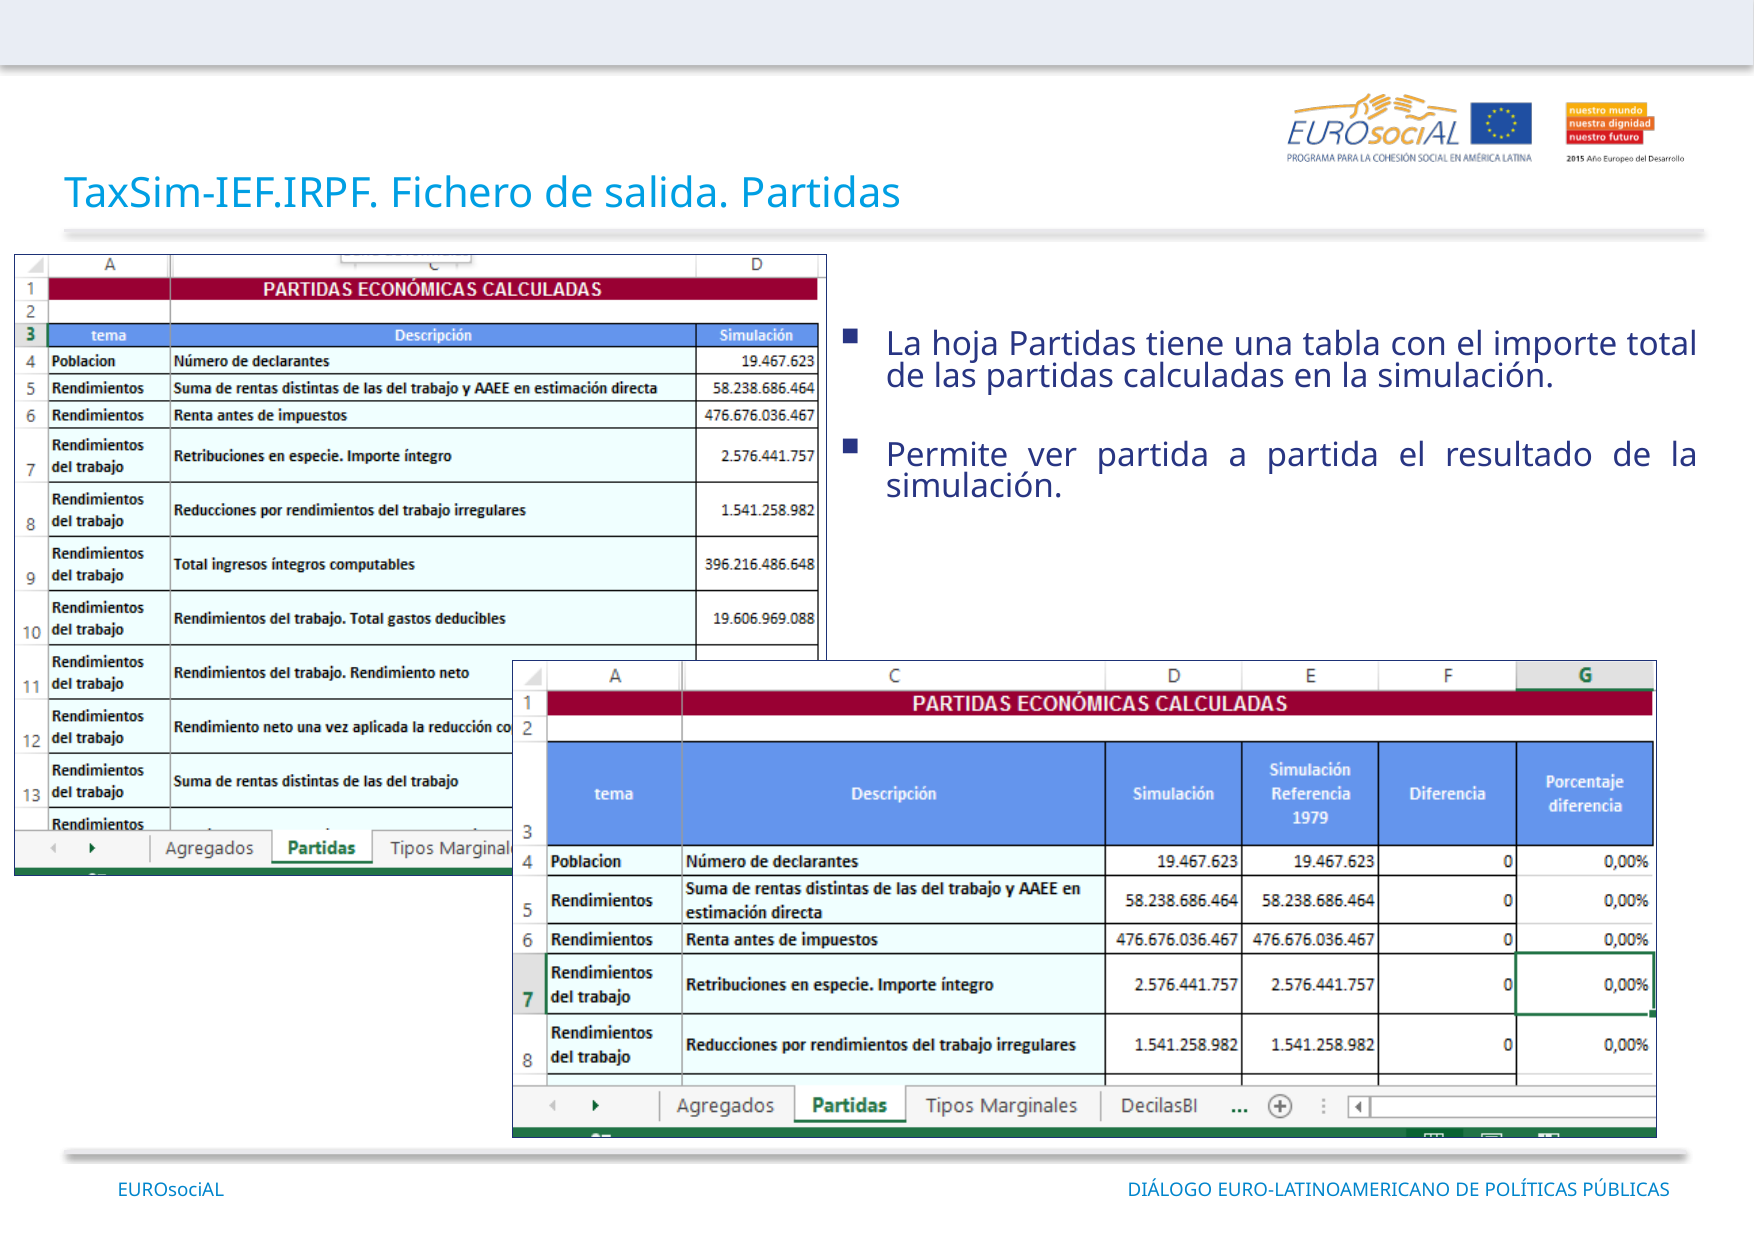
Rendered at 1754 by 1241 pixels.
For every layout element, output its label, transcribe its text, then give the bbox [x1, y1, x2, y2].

picture [14, 253, 1657, 1138]
text_box La hoja Partidas tiene una tabla con el importe total de las partidas calculadas en la simulación. Permite ver partida a partida el resultado de la simulación. [838, 311, 1700, 703]
text_box TaxSim-IEF.IRPF. Fichero de salida. Partidas [49, 158, 1628, 233]
picture [1278, 88, 1692, 173]
